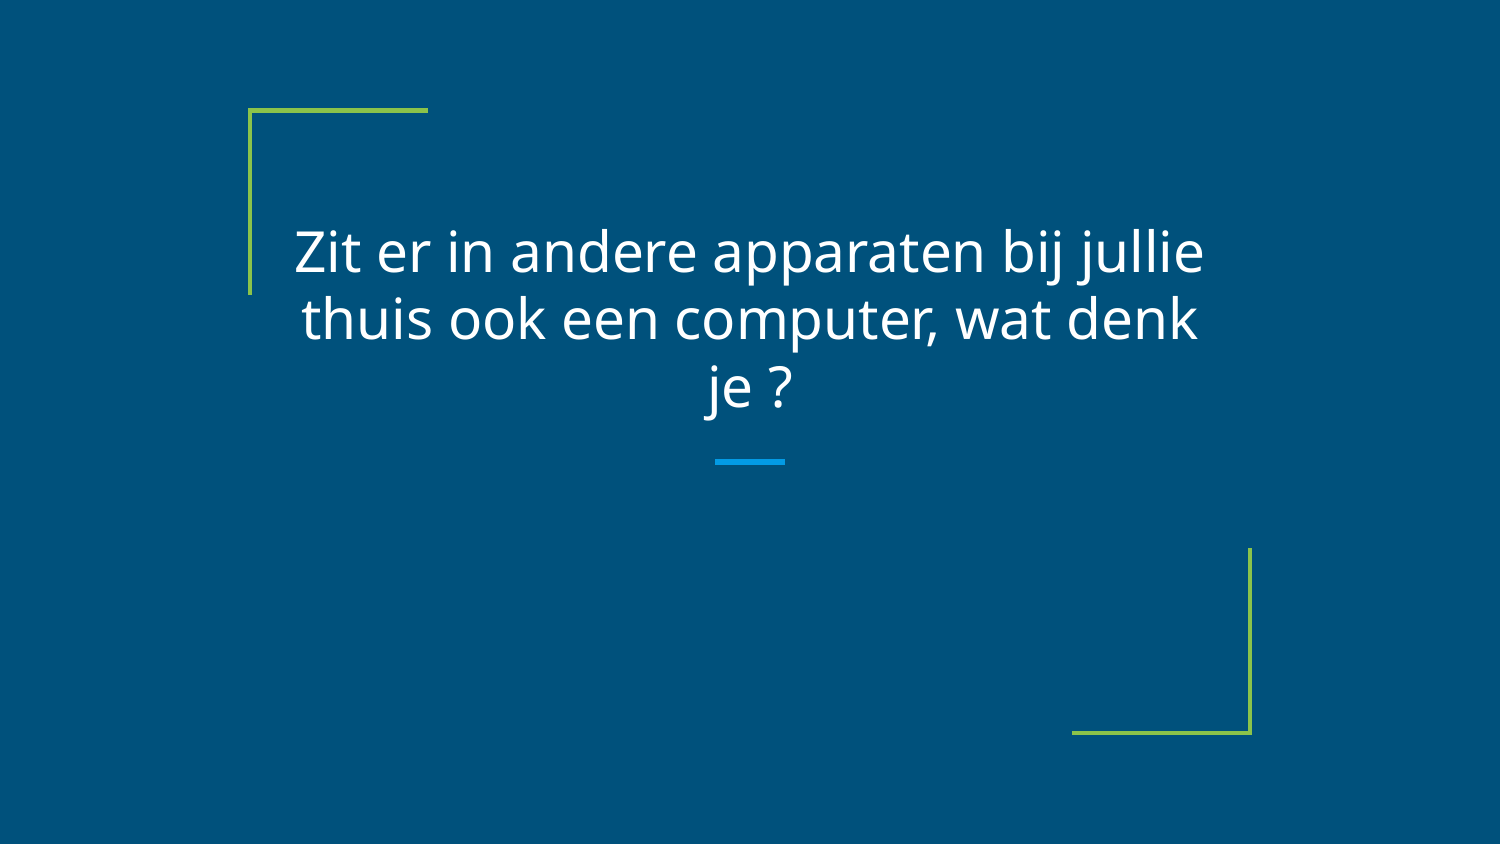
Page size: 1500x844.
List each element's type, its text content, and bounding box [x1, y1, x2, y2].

title Zit er in andere apparaten bij jullie thuis ook een computer, wat denk je ? [275, 195, 1225, 435]
